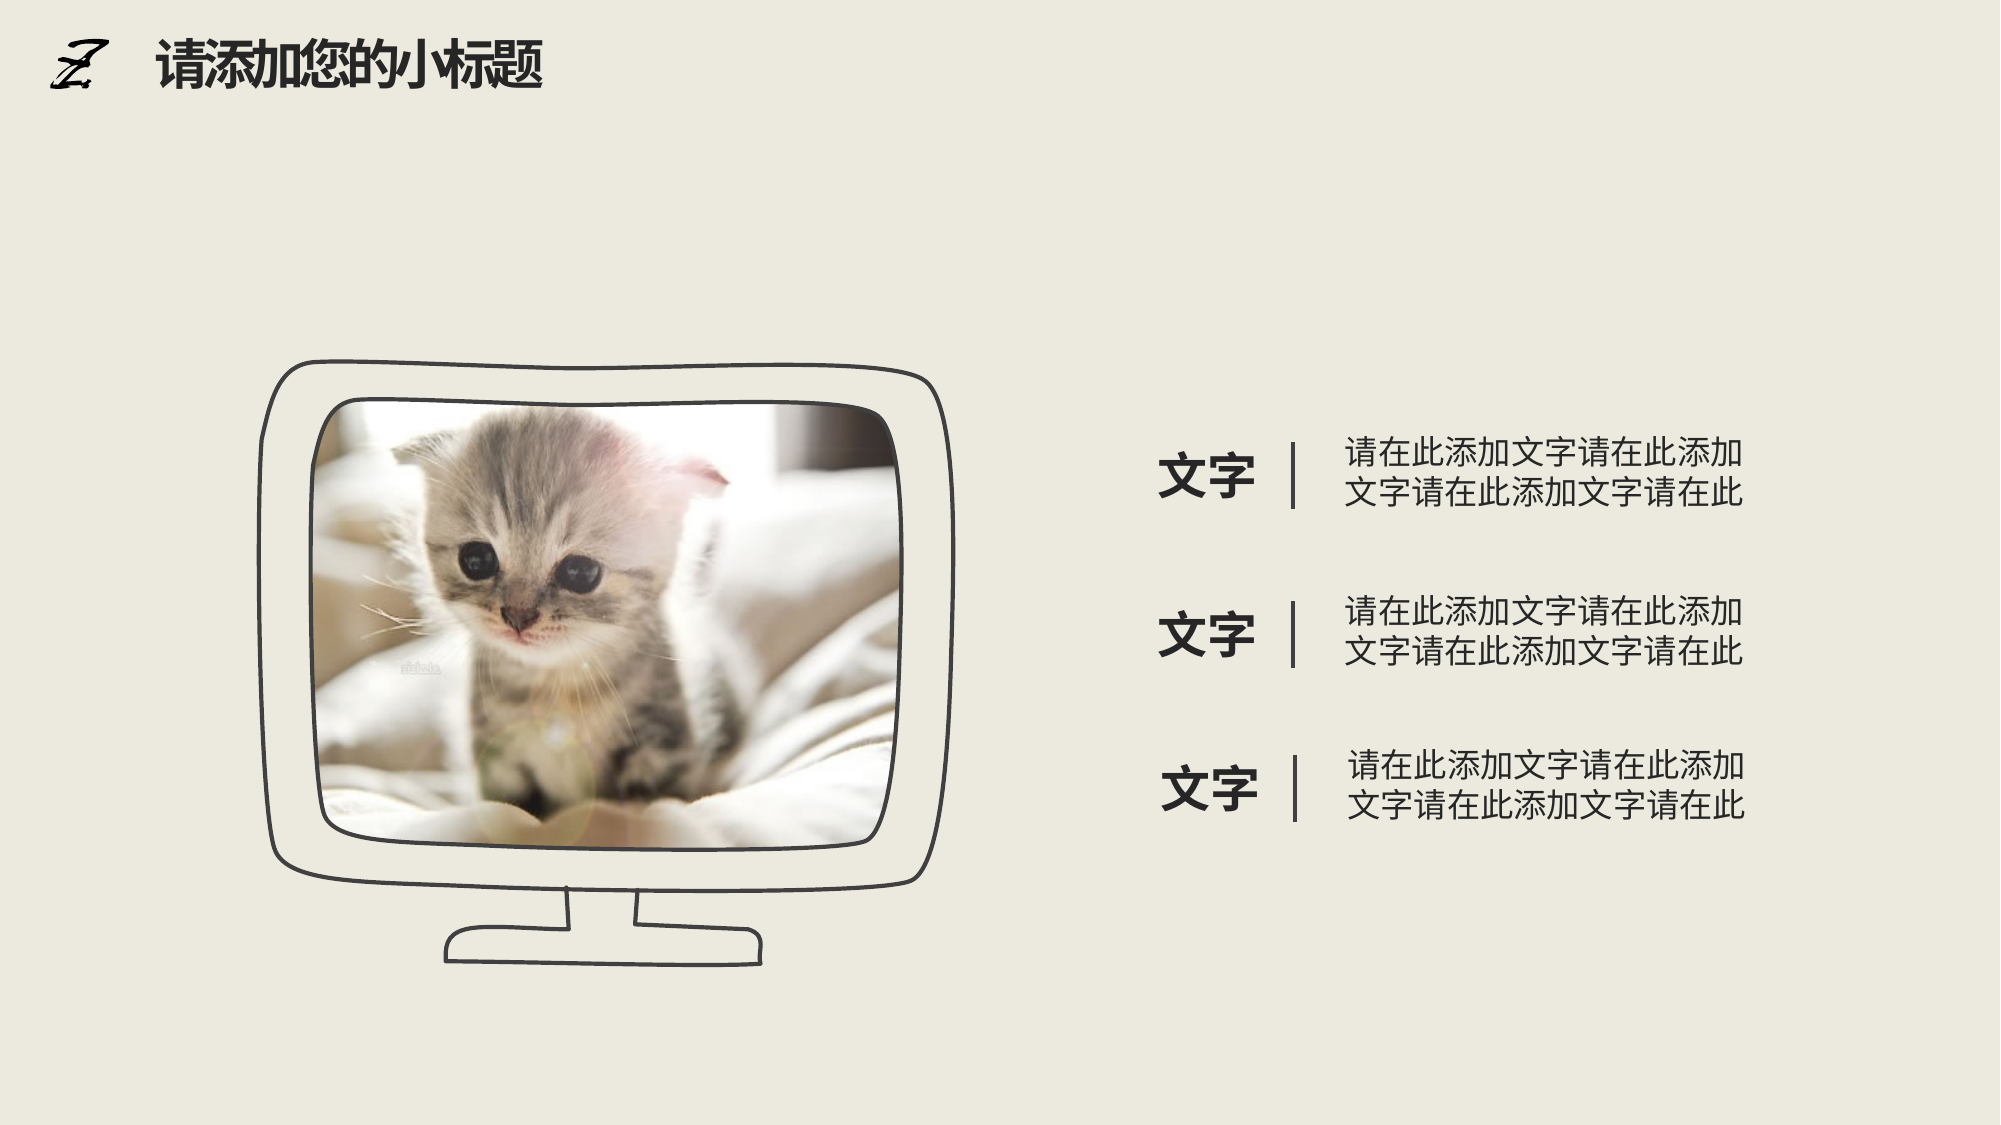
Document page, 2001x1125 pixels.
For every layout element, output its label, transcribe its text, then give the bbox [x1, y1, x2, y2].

text_box 请添加您的小标题 [139, 23, 560, 103]
text_box 文字 [1145, 749, 1281, 825]
text_box 文字 [1143, 436, 1279, 512]
text_box 请在此添加文字请在此添加文字请在此添加文字请在此 [1330, 424, 1778, 519]
text_box 请在此添加文字请在此添加文字请在此添加文字请在此 [1330, 583, 1778, 678]
text_box [312, 401, 900, 848]
text_box 请在此添加文字请在此添加文字请在此添加文字请在此 [1332, 737, 1781, 832]
picture [50, 38, 109, 89]
text_box 文字 [1143, 595, 1279, 671]
text_box [444, 886, 762, 967]
text_box [257, 360, 955, 892]
